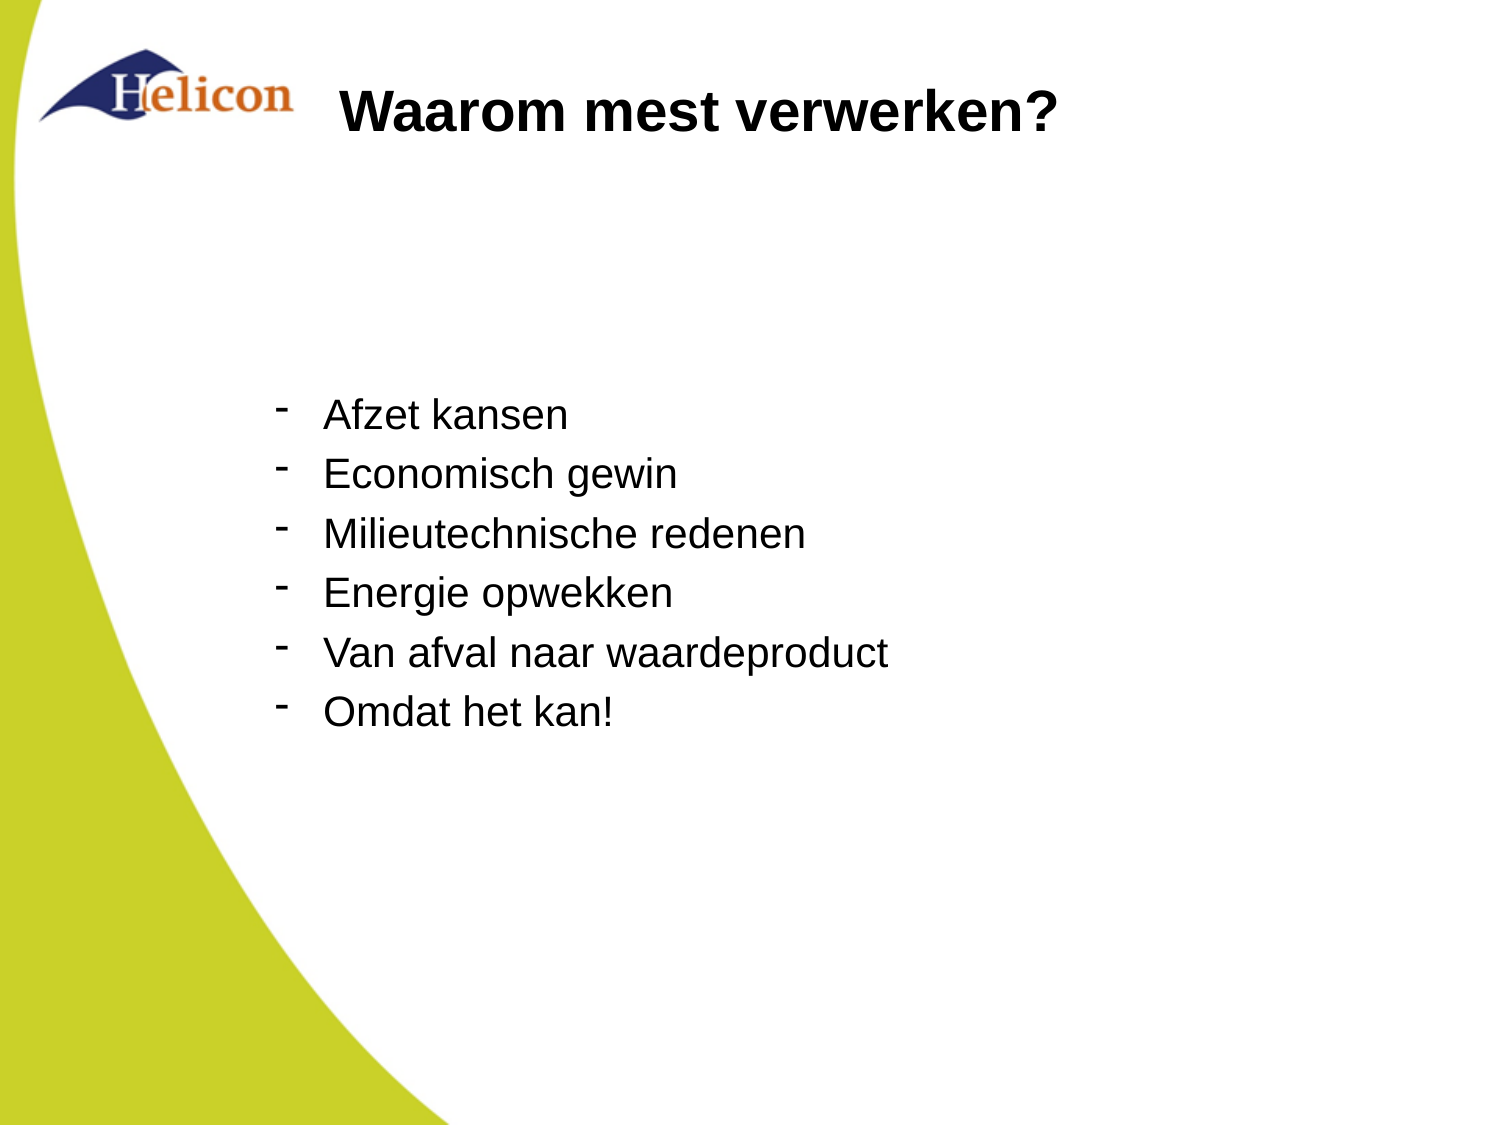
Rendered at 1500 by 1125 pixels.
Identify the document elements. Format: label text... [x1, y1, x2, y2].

title Waarom mest verwerken? [324, 54, 1415, 161]
list Afzet kansen Economisch gewin Milieutechnische redenen Energie opwekken Van afval naar waardeproduct Omdat het kan! [259, 379, 1241, 746]
picture [0, 0, 1500, 1125]
